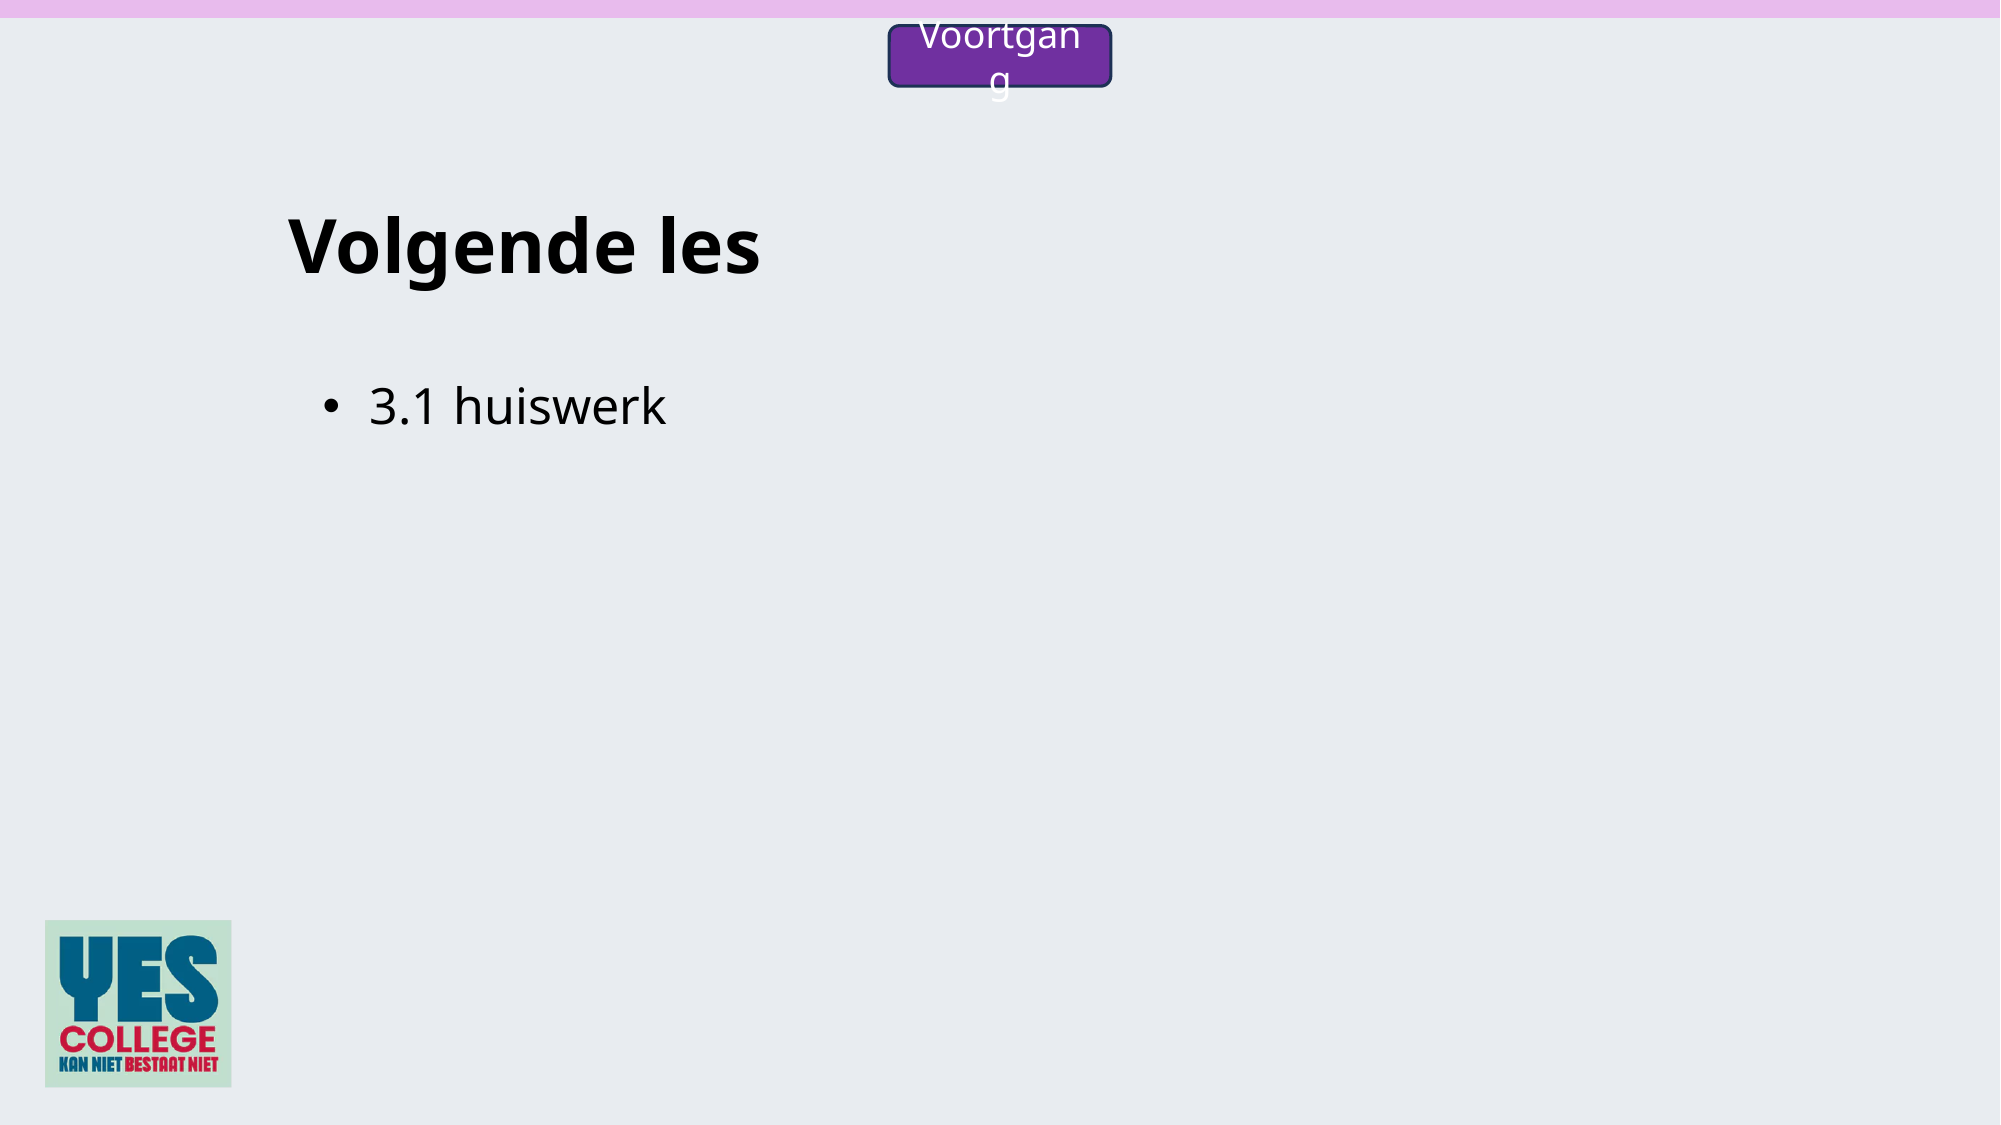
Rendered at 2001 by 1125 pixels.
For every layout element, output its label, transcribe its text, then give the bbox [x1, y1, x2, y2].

picture [0, 913, 356, 1093]
text_box Voortgang [887, 24, 1113, 88]
text_box [248, 219, 1637, 326]
text_box [0, 0, 2000, 18]
text_box Volgende les [273, 191, 1541, 297]
text_box 3.1 huiswerk [308, 307, 1791, 443]
